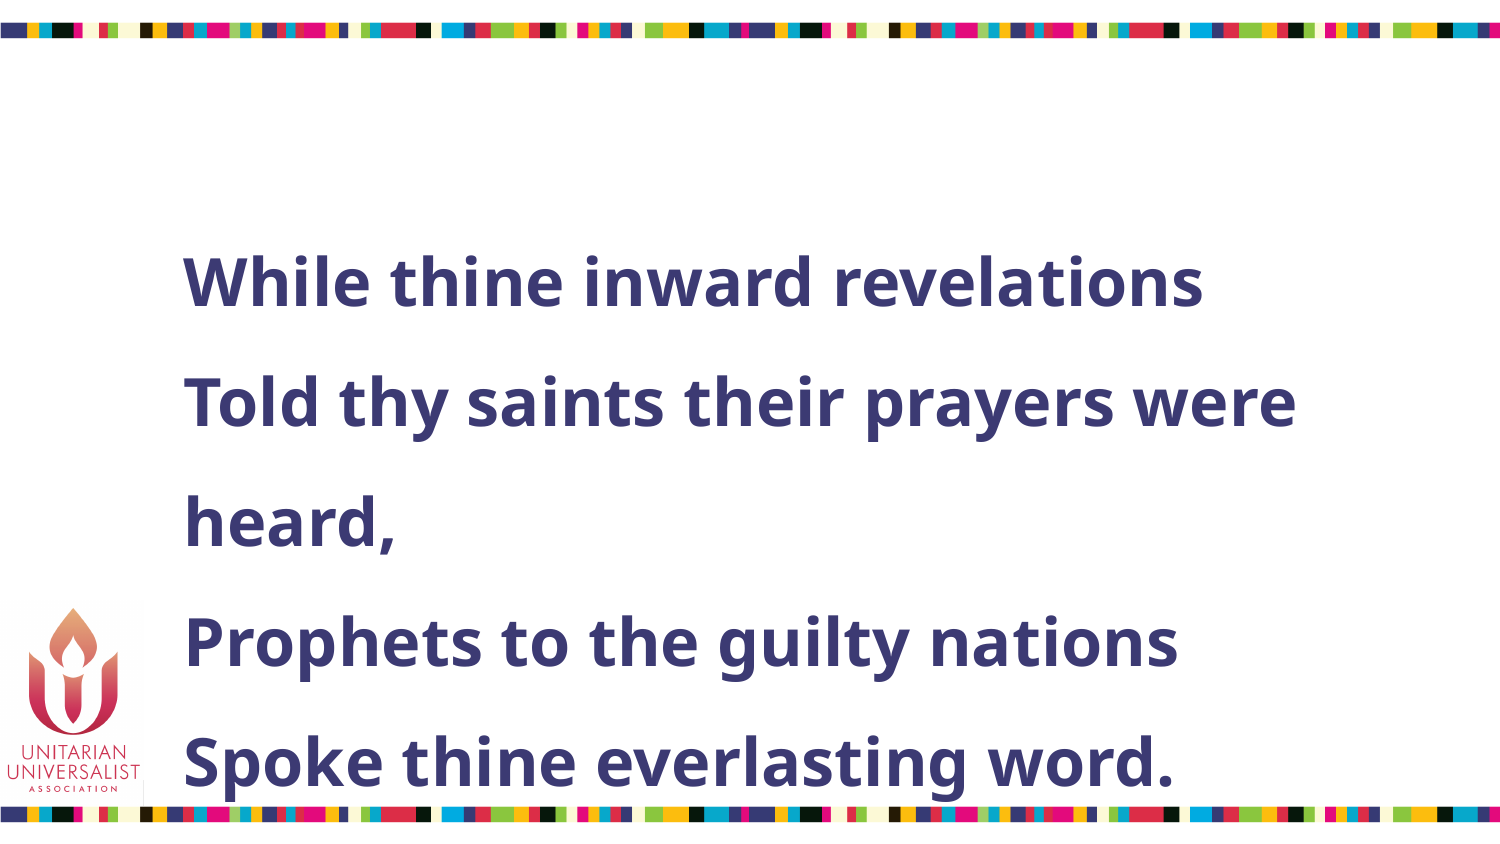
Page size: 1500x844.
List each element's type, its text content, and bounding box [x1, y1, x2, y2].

picture [0, 22, 1500, 40]
picture [0, 600, 1500, 824]
text_box While thine inward revelations Told thy saints their prayers were heard, Prophets to the guilty nations Spoke thine everlasting word. [168, 184, 1491, 805]
